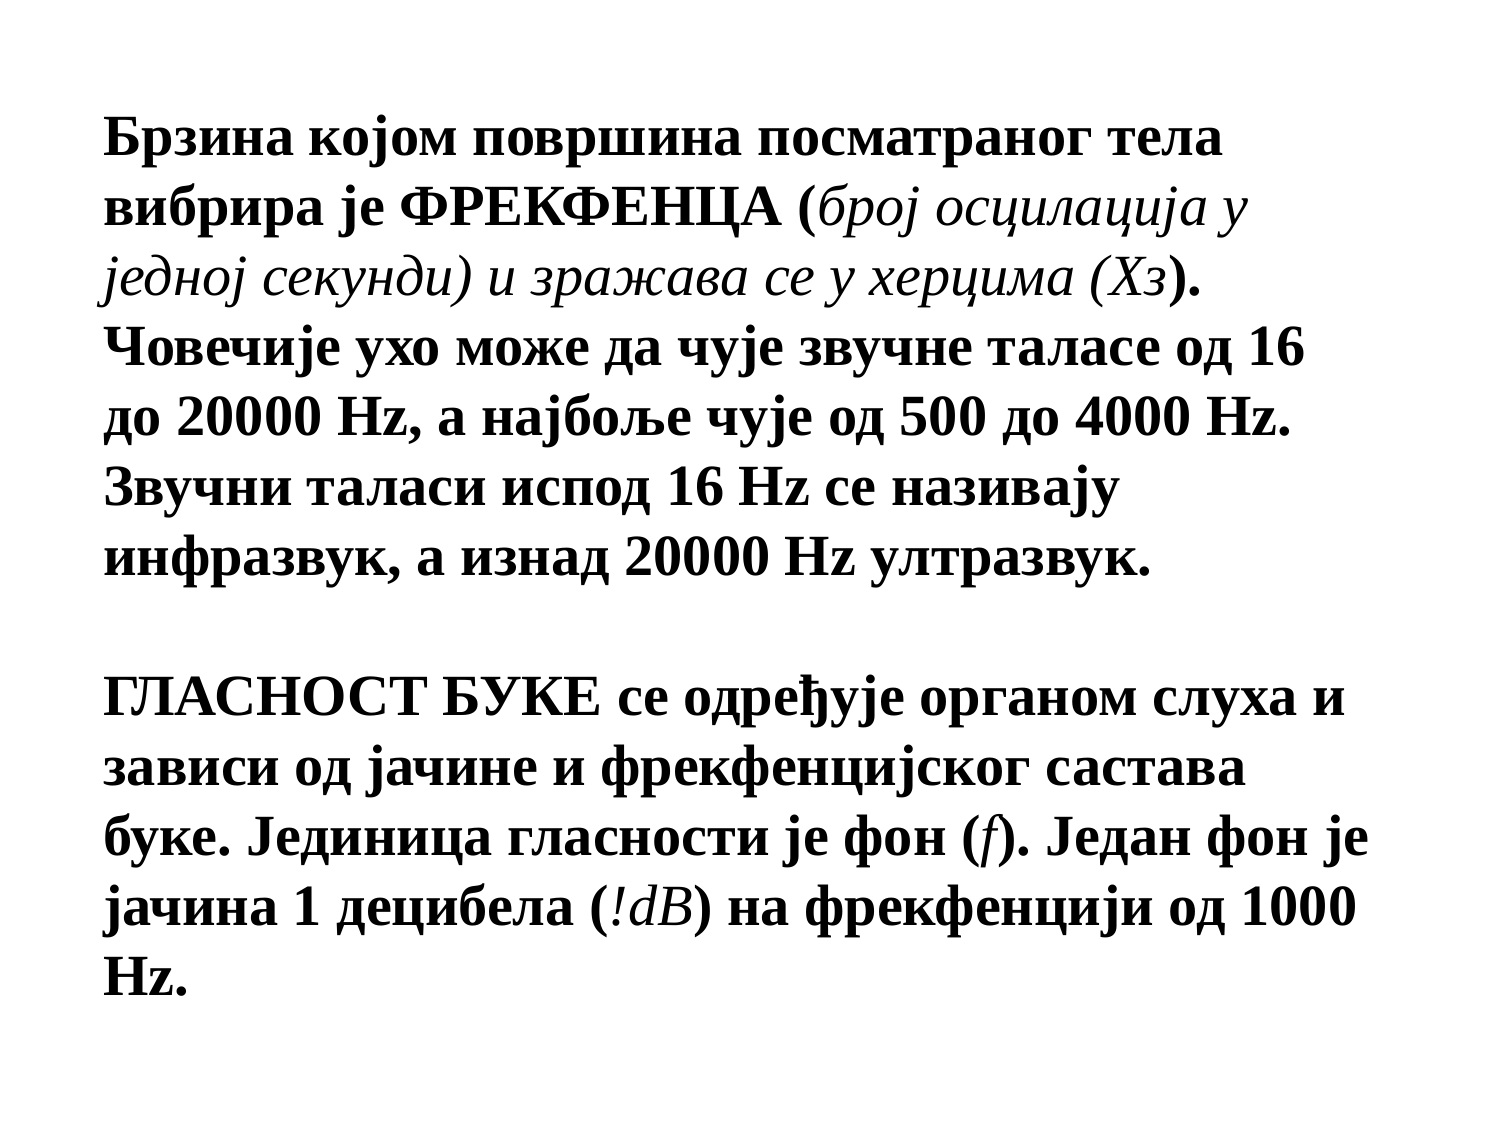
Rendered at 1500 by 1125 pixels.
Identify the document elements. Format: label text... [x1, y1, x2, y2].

text_box Брзина којом површина посматраног тела вибрира је ФРЕКФЕНЦА (број осцилација у једној секунди) и зражава се у херцима (Хз). Човечије ухо може да чује звучне таласе од 16 до 20000 Hz, а најбоље чује од 500 до 4000 Hz. Звучни таласи испод 16 Hz се називају инфразвук, а изнад 20000 Hz ултразвук. ГЛАСНОСТ БУКЕ се одређује органом слуха и зависи од јачине и фрекфенцијског састава буке. Јединица гласности је фон (f). Један фон је јачина 1 децибела (!dB) на фрекфенцији од 1000 Hz. [88, 90, 1389, 1015]
